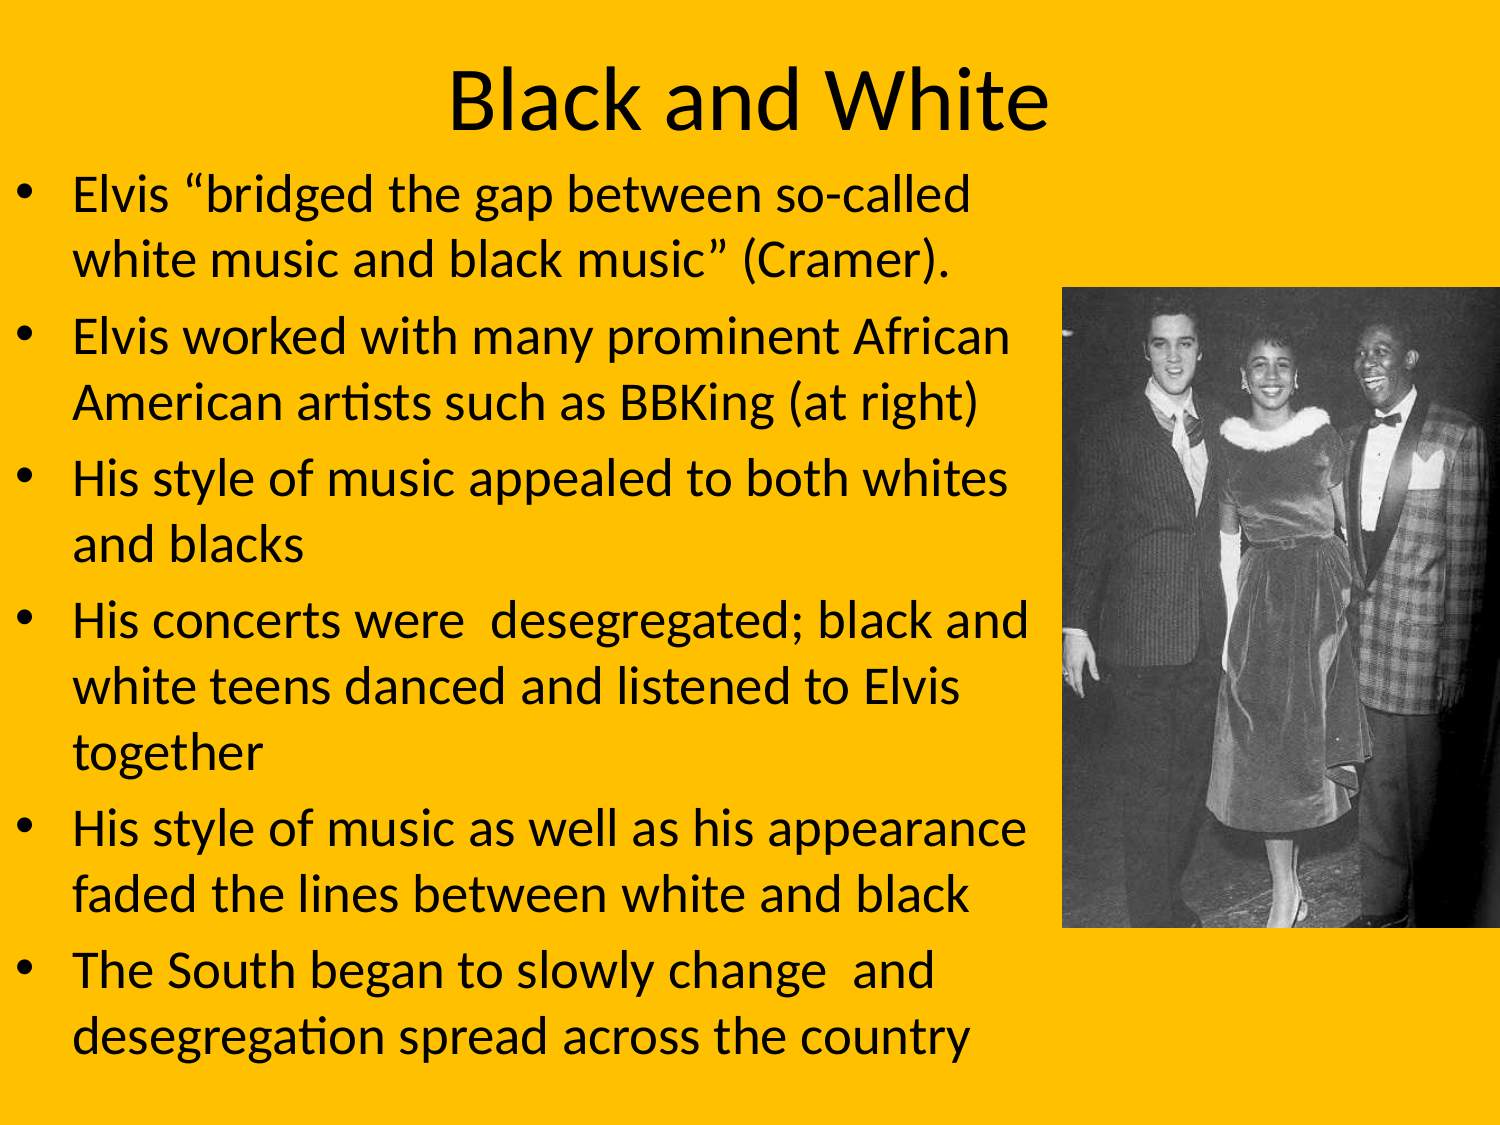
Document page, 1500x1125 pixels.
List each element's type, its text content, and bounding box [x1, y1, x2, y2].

title Black and White [75, 0, 1425, 188]
list Elvis “bridged the gap between so-called white music and black music” (Cramer). Elvis worked with many prominent African American artists such as BBKing (at right) His style of music appealed to both whites and blacks His concerts were desegregated; black and white teens danced and listened to Elvis together His style of music as well as his appearance faded the lines between white and black The South began to slowly change and desegregation spread across the country [0, 149, 1063, 1088]
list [1062, 287, 1500, 928]
